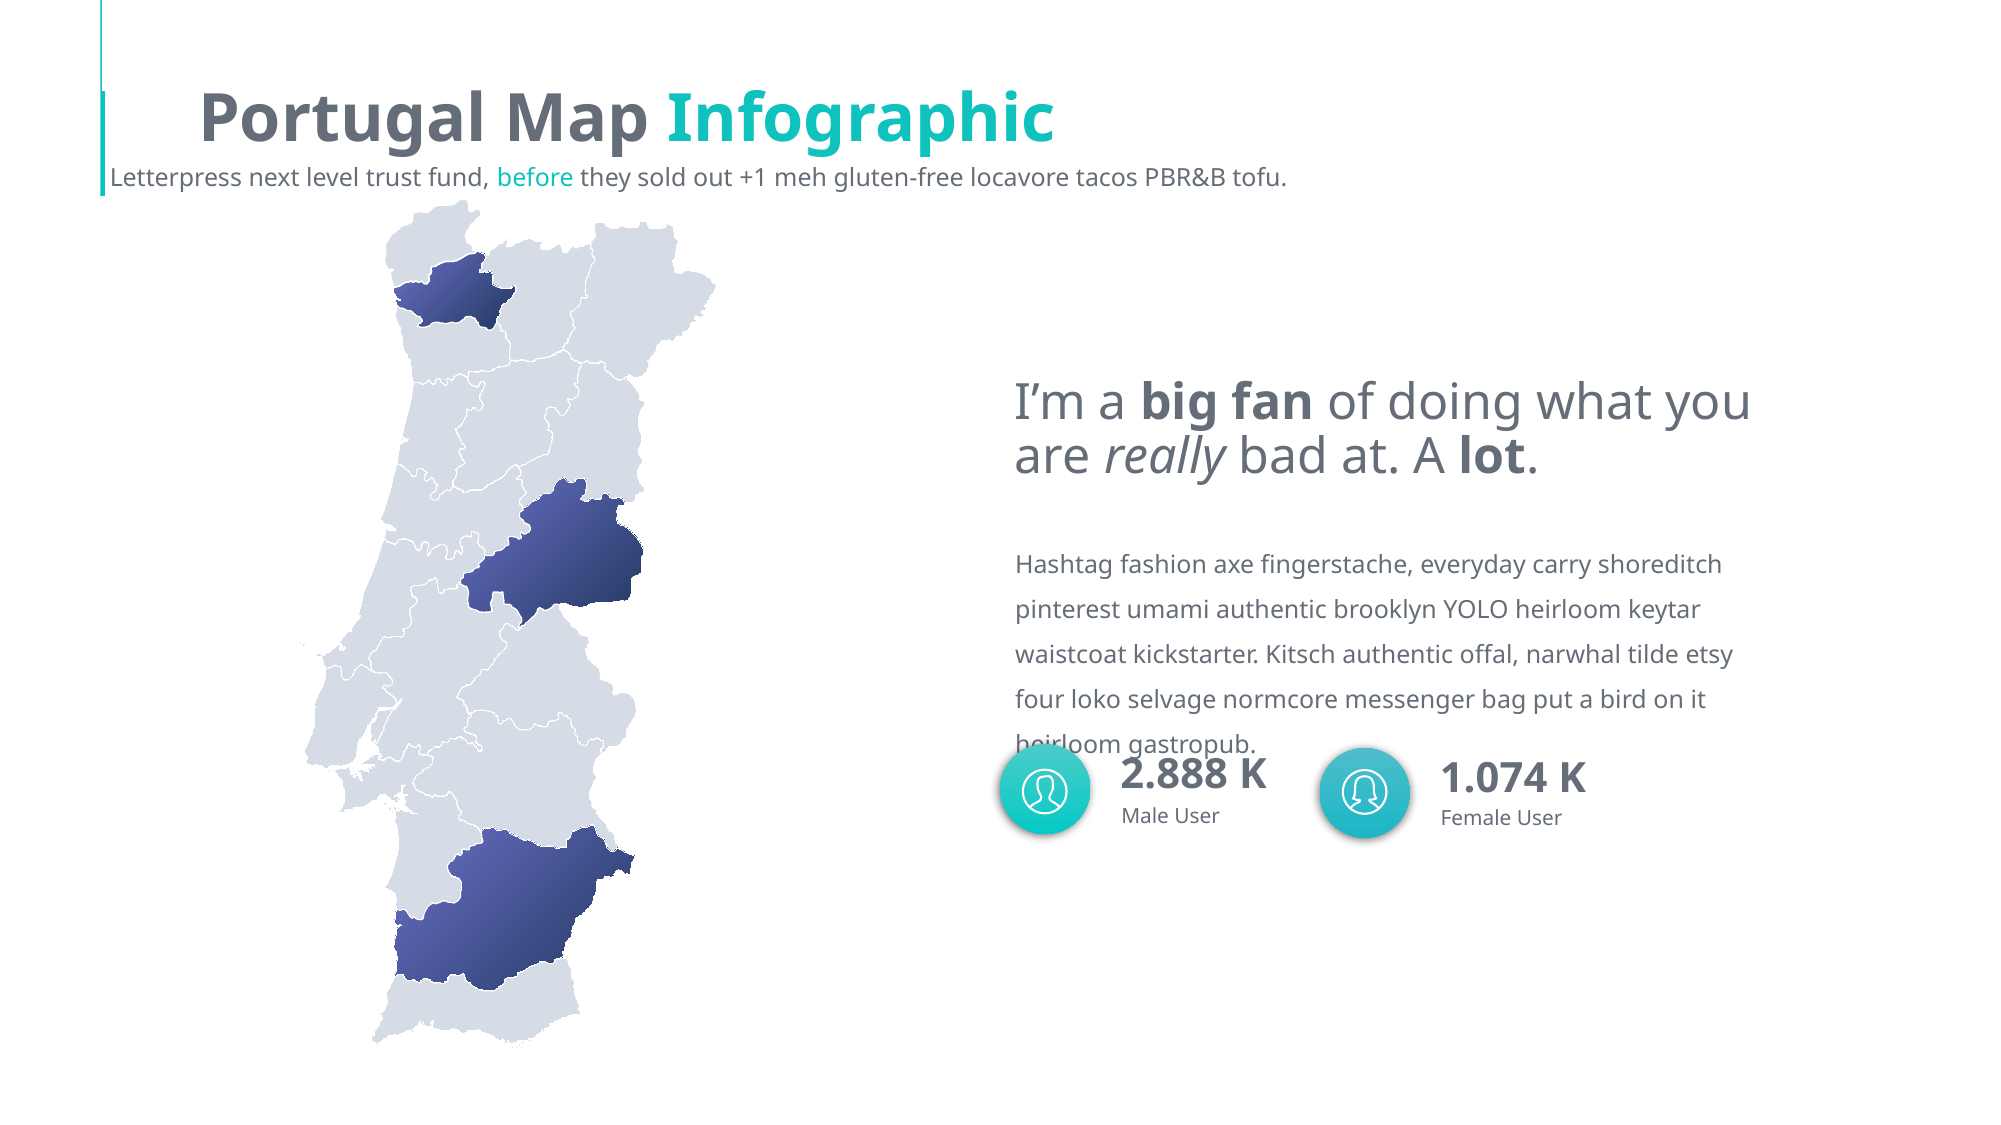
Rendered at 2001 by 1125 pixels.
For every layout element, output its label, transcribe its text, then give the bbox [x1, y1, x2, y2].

text_box Hashtag fashion axe fingerstache, everyday carry shoreditch pinterest umami authentic brooklyn YOLO heirloom keytar waistcoat kickstarter. Kitsch authentic offal, narwhal tilde etsy four loko selvage normcore messenger bag put a bird on it heirloom gastropub. [1000, 526, 1799, 766]
text_box Letterpress next level trust fund, before they sold out +1 meh gluten-free locavore tacos PBR&B tofu. [95, 154, 1310, 199]
text_box Portugal Map Infographic [183, 66, 1423, 162]
text_box I’m a big fan of doing what you are really bad at. A lot. [1000, 368, 1819, 492]
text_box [1000, 739, 1277, 834]
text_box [297, 198, 718, 1052]
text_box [1319, 743, 1596, 838]
